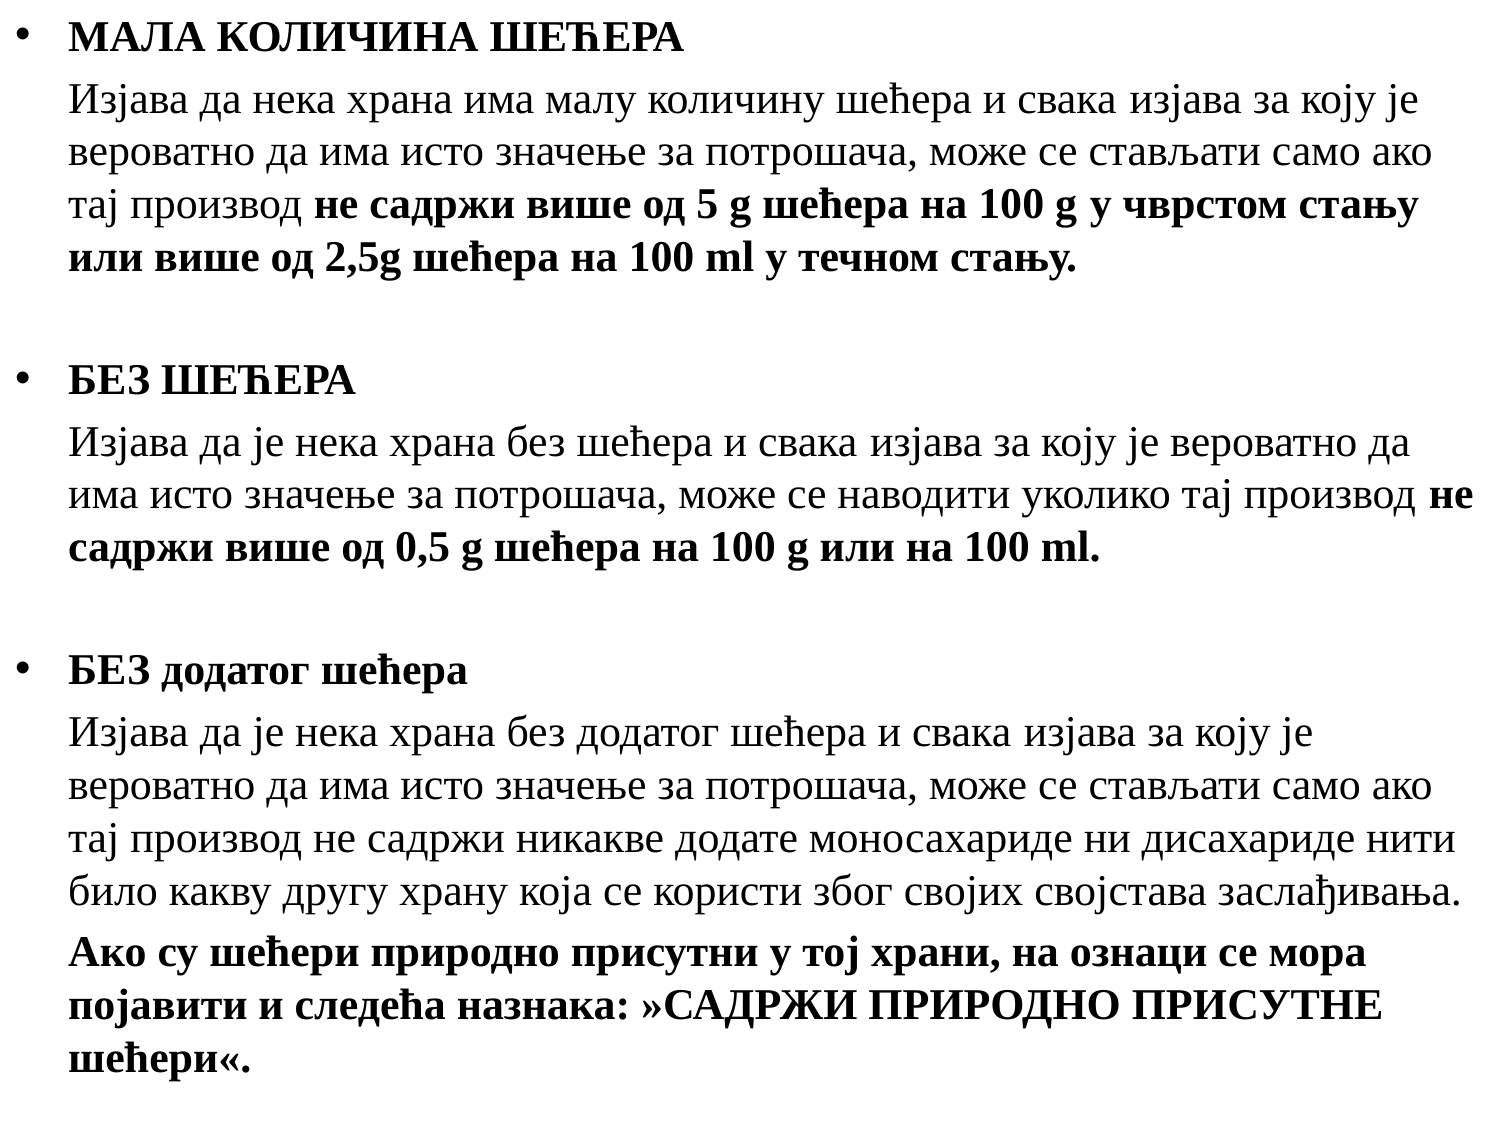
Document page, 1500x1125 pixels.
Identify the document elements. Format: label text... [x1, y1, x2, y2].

list МАЛА КОЛИЧИНА ШЕЋЕРА Изјава да нека храна има малу количину шећера и свака изјава за коју је вероватно да има исто значење за потрошача, може се стављати само ако тај производ не садржи више од 5 g шећера на 100 g у чврстом стању или више од 2,5g шећера на 100 ml у течном стању. БЕЗ ШЕЋЕРА Изјава да је нека храна без шећера и свака изјава за коју је вероватно да има исто значење за потрошача, може се наводити уколико тај производ не садржи више од 0,5 g шећера на 100 g или на 100 ml. БЕЗ додатог шећера Изјава да је нека храна без додатог шећера и свака изјава за коју је вероватно да има исто значење за потрошача, може се стављати само ако тај производ не садржи никакве додате моносахариде ни дисахариде нити било какву другу храну која се користи због својих својстава заслађивања. Ако су шећери природно присутни у тој храни, на ознаци се мора појавити и следећа назнака: »САДРЖИ ПРИРОДНО ПРИСУТНЕ шећери«. [0, 0, 1500, 1125]
